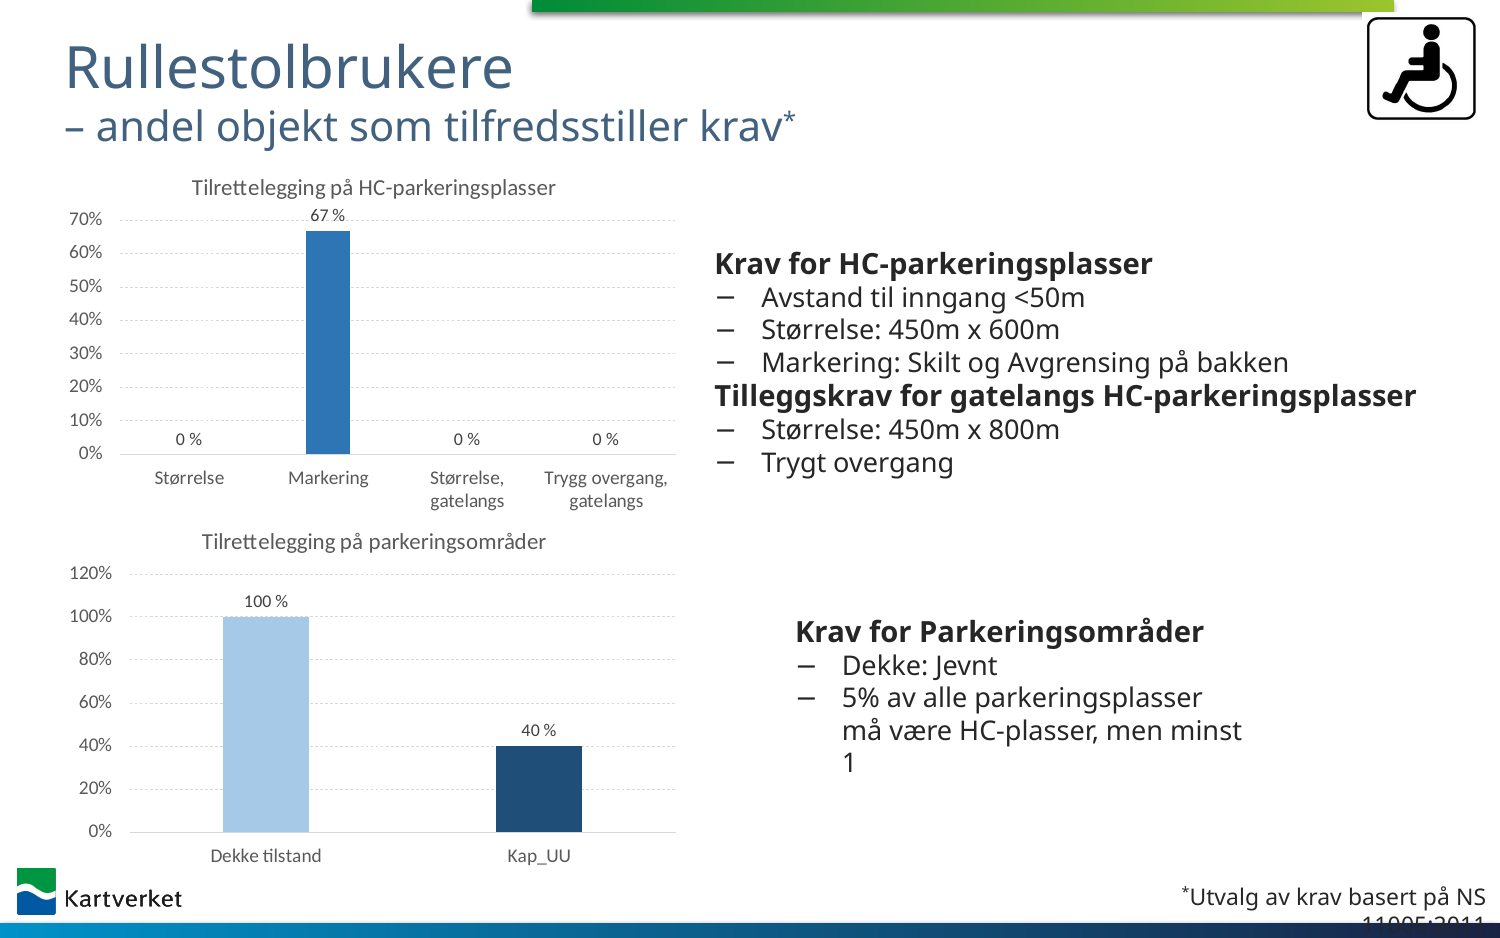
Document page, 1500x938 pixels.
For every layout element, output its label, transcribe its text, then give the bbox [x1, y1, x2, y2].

picture [62, 520, 687, 874]
text_box *Utvalg av krav basert på NS 11005:2011 [1068, 873, 1500, 938]
text_box Rullestolbrukere – andel objekt som tilfredsstiller krav* [49, 25, 1431, 158]
picture [62, 166, 687, 519]
picture [1362, 12, 1481, 126]
text_box Krav for Parkeringsområder Dekke: Jevnt 5% av alle parkeringsplasser må være HC-plasser, men minst 1 [780, 605, 1261, 786]
text_box Krav for HC-parkeringsplasser Avstand til inngang <50m Størrelse: 450m x 600m Markering: Skilt og Avgrensing på bakken Tilleggskrav for gatelangs HC-parkeringsplasser Størrelse: 450m x 800m Trygt overgang [699, 237, 1433, 485]
